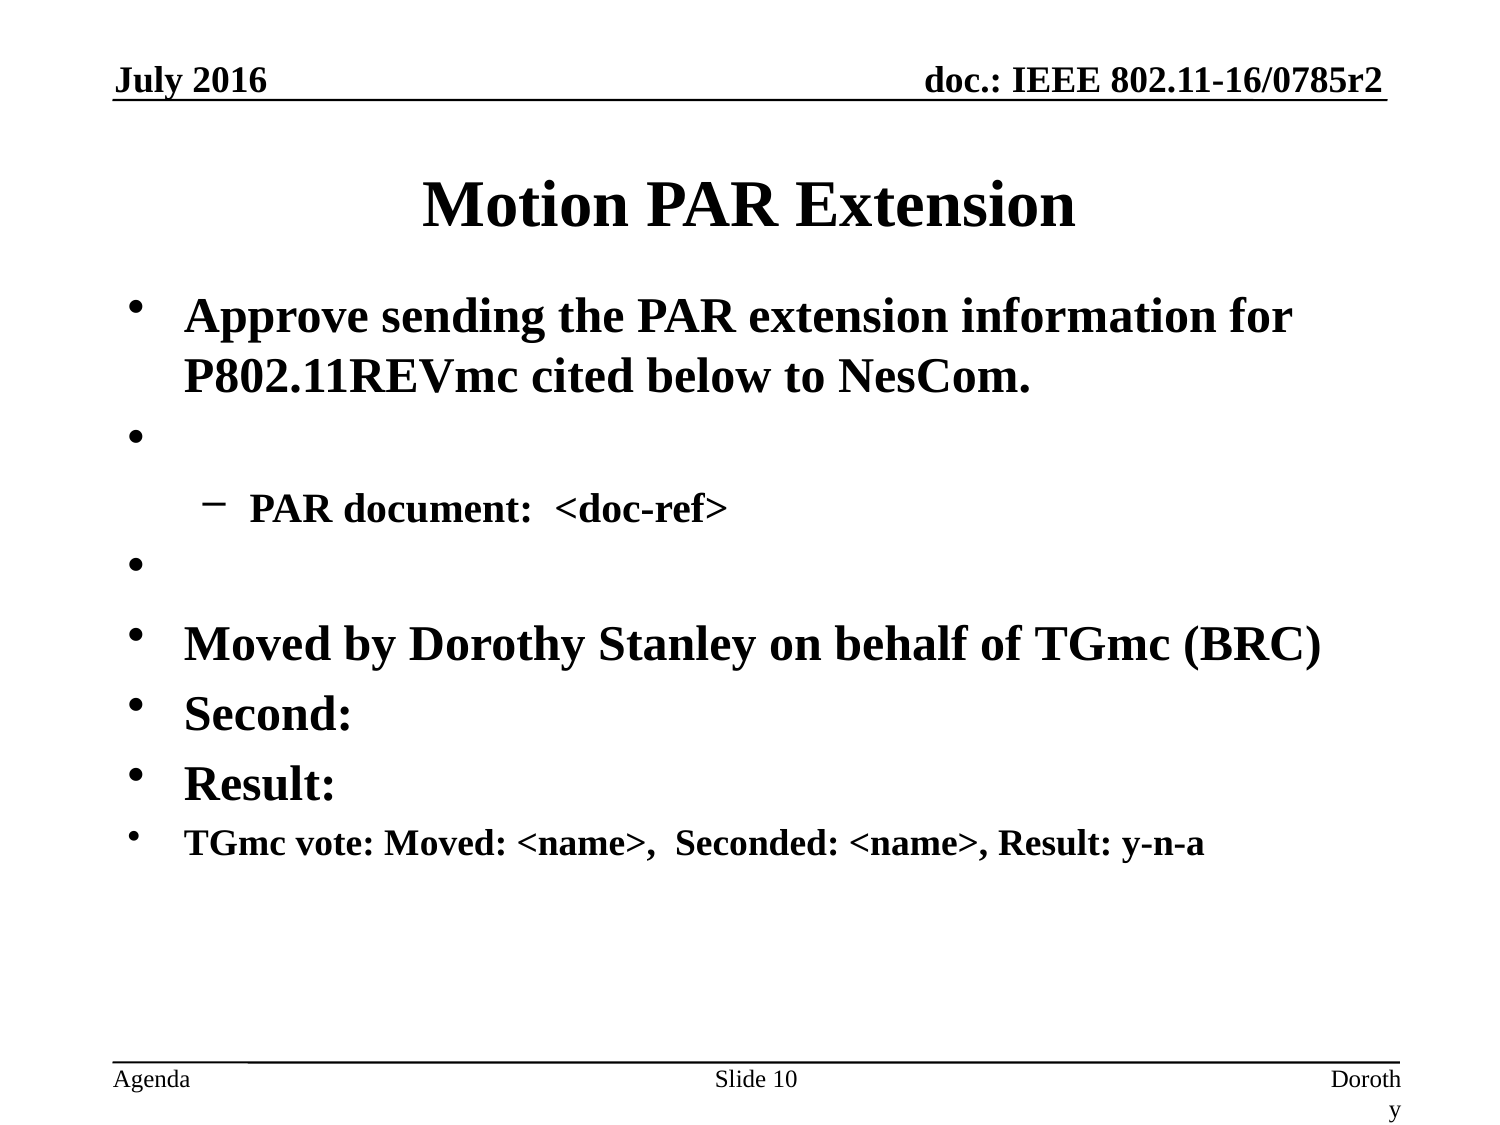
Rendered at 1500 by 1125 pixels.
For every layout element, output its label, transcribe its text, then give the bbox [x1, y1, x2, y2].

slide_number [114, 54, 425, 100]
slide_number Slide 10 [712, 1088, 800, 1093]
list Approve sending the PAR extension information for P802.11REVmc cited below to NesCom. PAR document: <doc-ref> Moved by Dorothy Stanley on behalf of TGmc (BRC) Second: Result: TGmc vote: Moved: <name>, Seconded: <name>, Result: y-n-a [112, 275, 1388, 1088]
title Motion PAR Extension [112, 112, 1388, 275]
footer Dorothy Stanley, HP Enterprise [1325, 1062, 1402, 1093]
